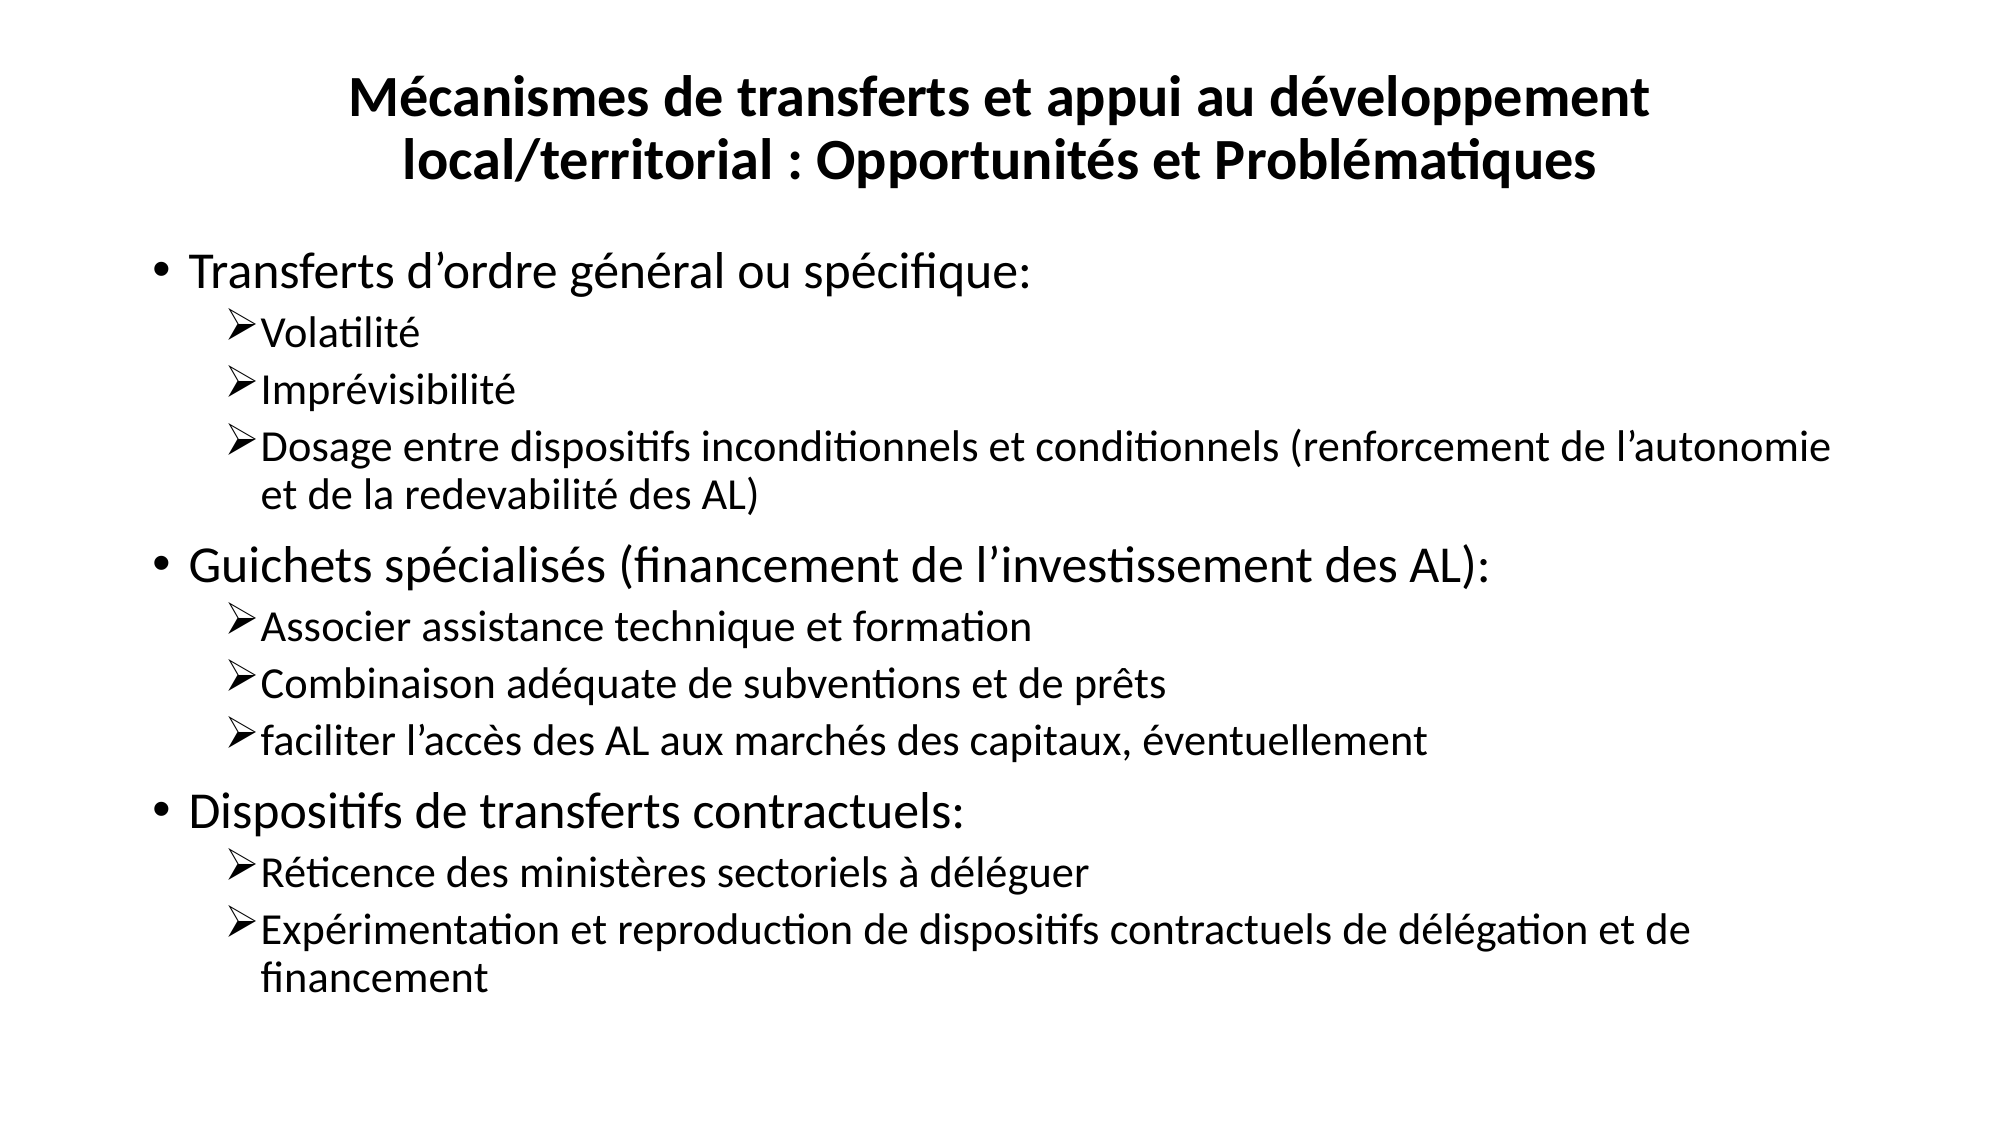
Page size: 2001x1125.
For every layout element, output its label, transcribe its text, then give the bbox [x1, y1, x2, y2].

title Mécanismes de transferts et appui au développement local/territorial : Opportunités et Problématiques [137, 59, 1863, 206]
list Transferts d’ordre général ou spécifique: Volatilité Imprévisibilité Dosage entre dispositifs inconditionnels et conditionnels (renforcement de l’autonomie et de la redevabilité des AL) Guichets spécialisés (financement de l’investissement des AL): Associer assistance technique et formation Combinaison adéquate de subventions et de prêts faciliter l’accès des AL aux marchés des capitaux, éventuellement Dispositifs de transferts contractuels: Réticence des ministères sectoriels à déléguer Expérimentation et reproduction de dispositifs contractuels de délégation et de financement [137, 236, 1863, 1014]
